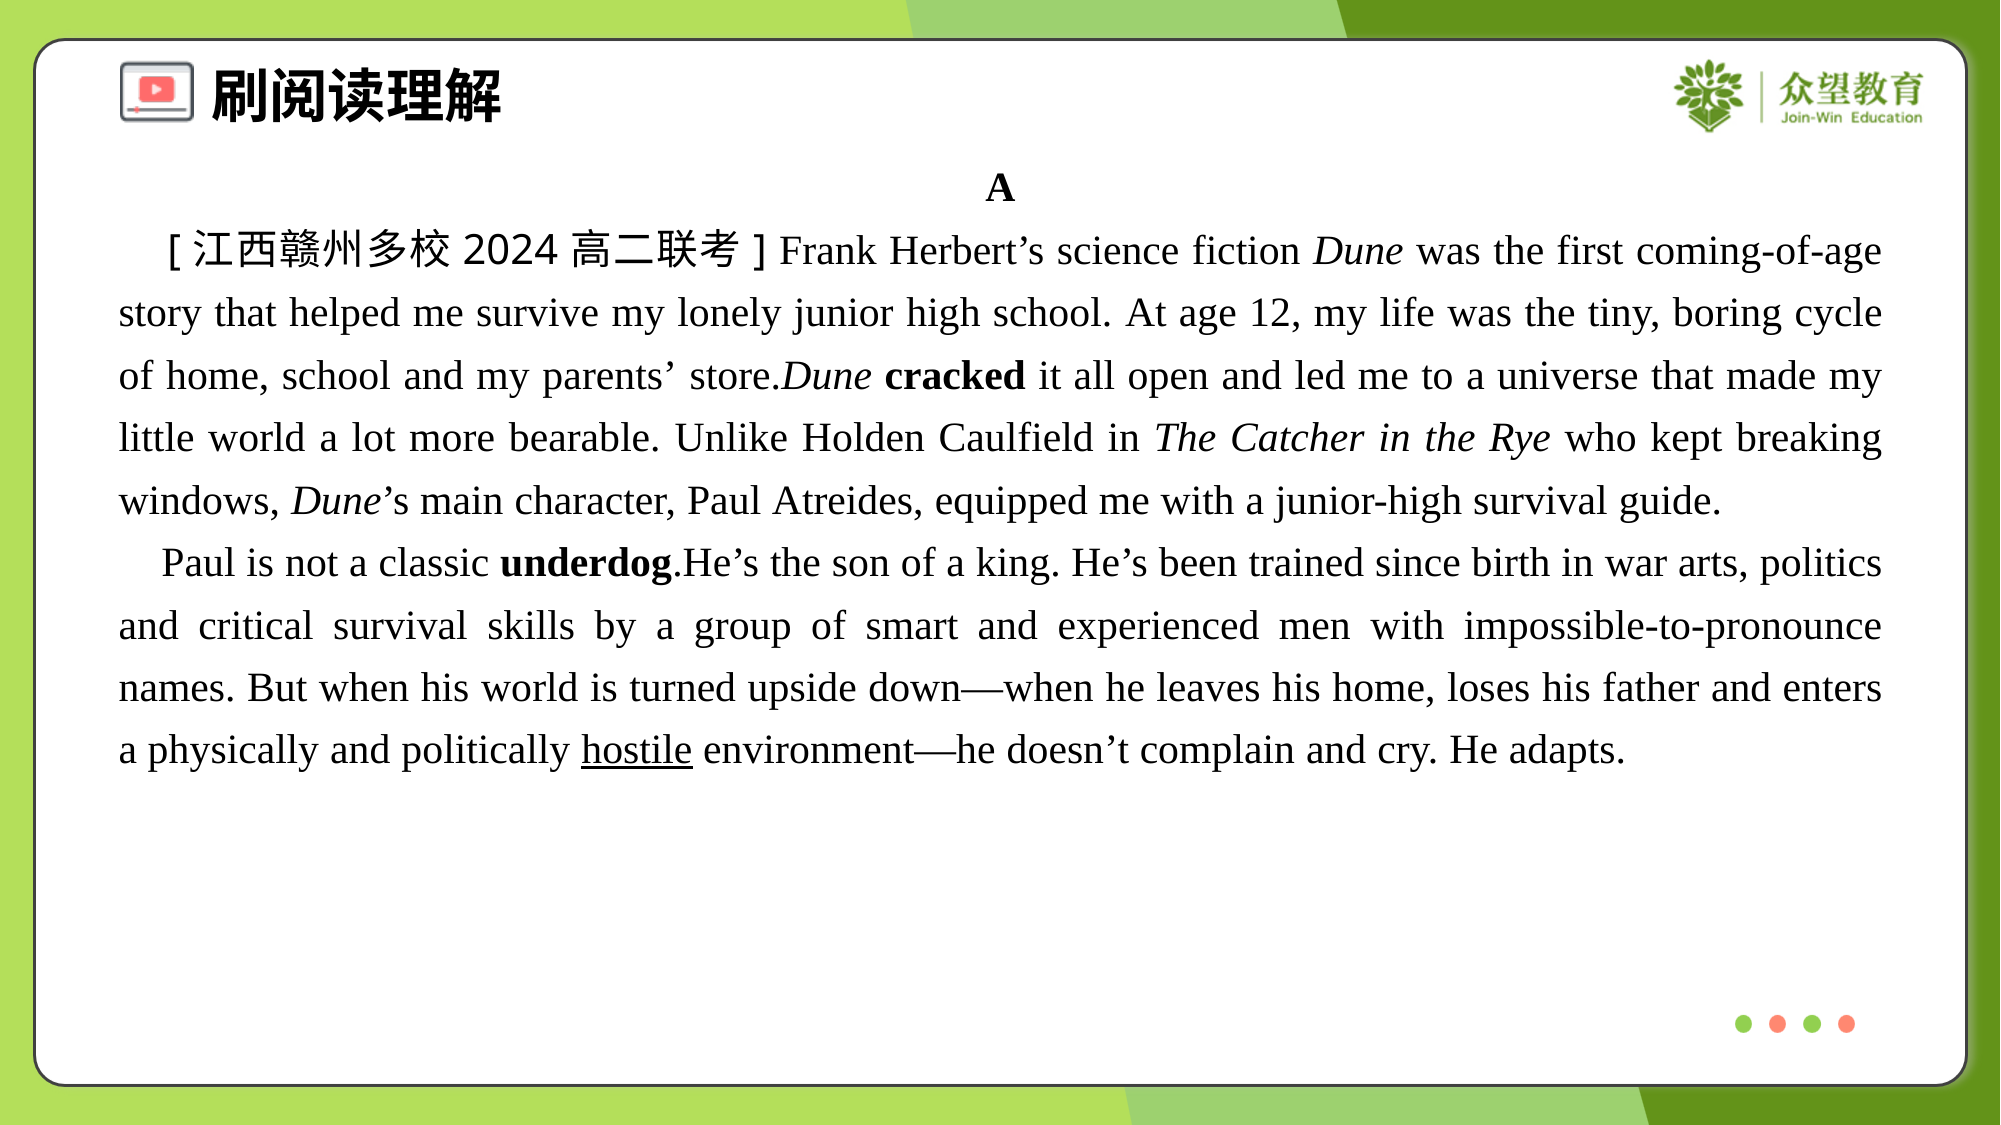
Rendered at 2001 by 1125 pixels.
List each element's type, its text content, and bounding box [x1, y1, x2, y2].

picture [0, 0, 2000, 1125]
text_box A [江西赣州多校2024高二联考] Frank Herbert’s science fiction Dune was the first coming-of-age story that helped me survive my lonely junior high school. At age 12, my life was the tiny, boring cycle of home, school and my parents’ store.Dune cracked it all open and led me to a universe that made my little world a lot more bearable. Unlike Holden Caulfield in The Catcher in the Rye who kept breaking windows, Dune’s main character, Paul Atreides, equipped me with a junior-high survival guide. Paul is not a classic underdog.He’s the son of a king. He’s been trained since birth in war arts, politics and critical survival skills by a group of smart and experienced men with impossible-to-pronounce names. But when his world is turned upside down—when he leaves his home, loses his father and enters a physically and politically hostile environment—he doesn’t complain and cry. He adapts. [118, 147, 1883, 893]
